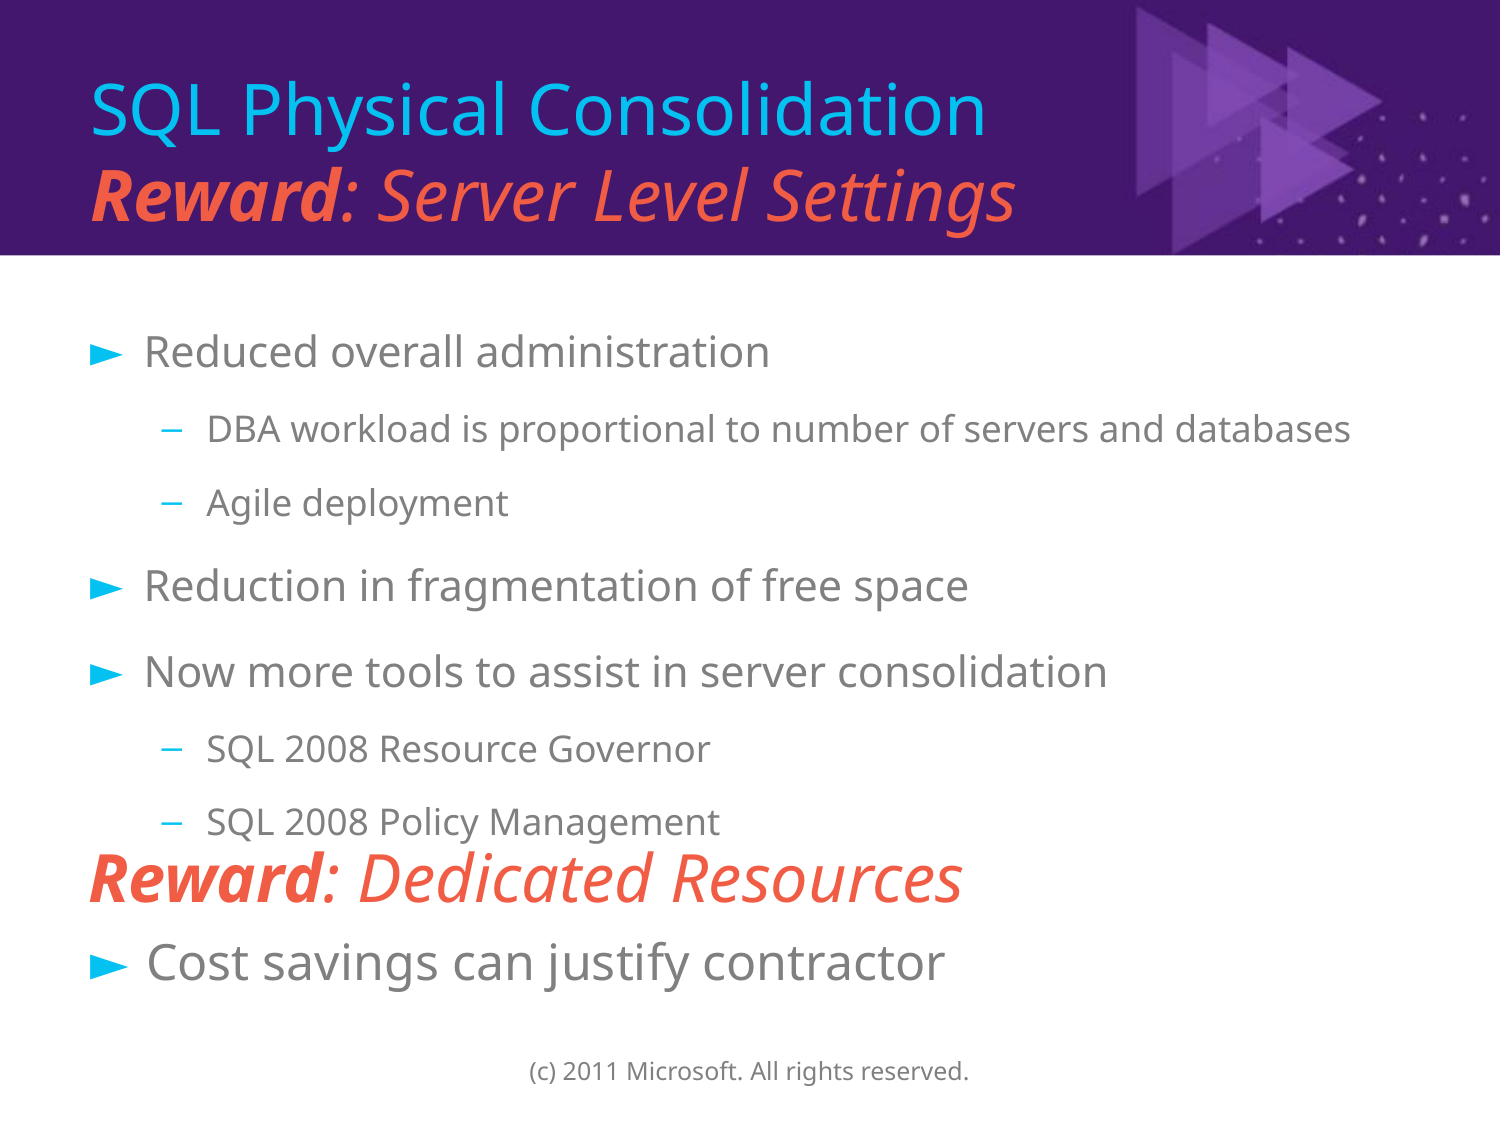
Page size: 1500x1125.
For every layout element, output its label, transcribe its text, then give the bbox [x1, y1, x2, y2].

text_box Cost savings can justify contractor [74, 923, 1425, 1047]
list Reduced overall administration DBA workload is proportional to number of servers and databases Agile deployment Reduction in fragmentation of free space Now more tools to assist in server consolidation SQL 2008 Resource Governor SQL 2008 Policy Management [75, 290, 1425, 858]
title SQL Physical Consolidation Reward: Server Level Settings [75, 56, 1425, 244]
footer (c) 2011 Microsoft. All rights reserved. [512, 1047, 988, 1103]
picture [0, 0, 1500, 255]
text_box Reward: Dedicated Resources [73, 805, 1424, 946]
